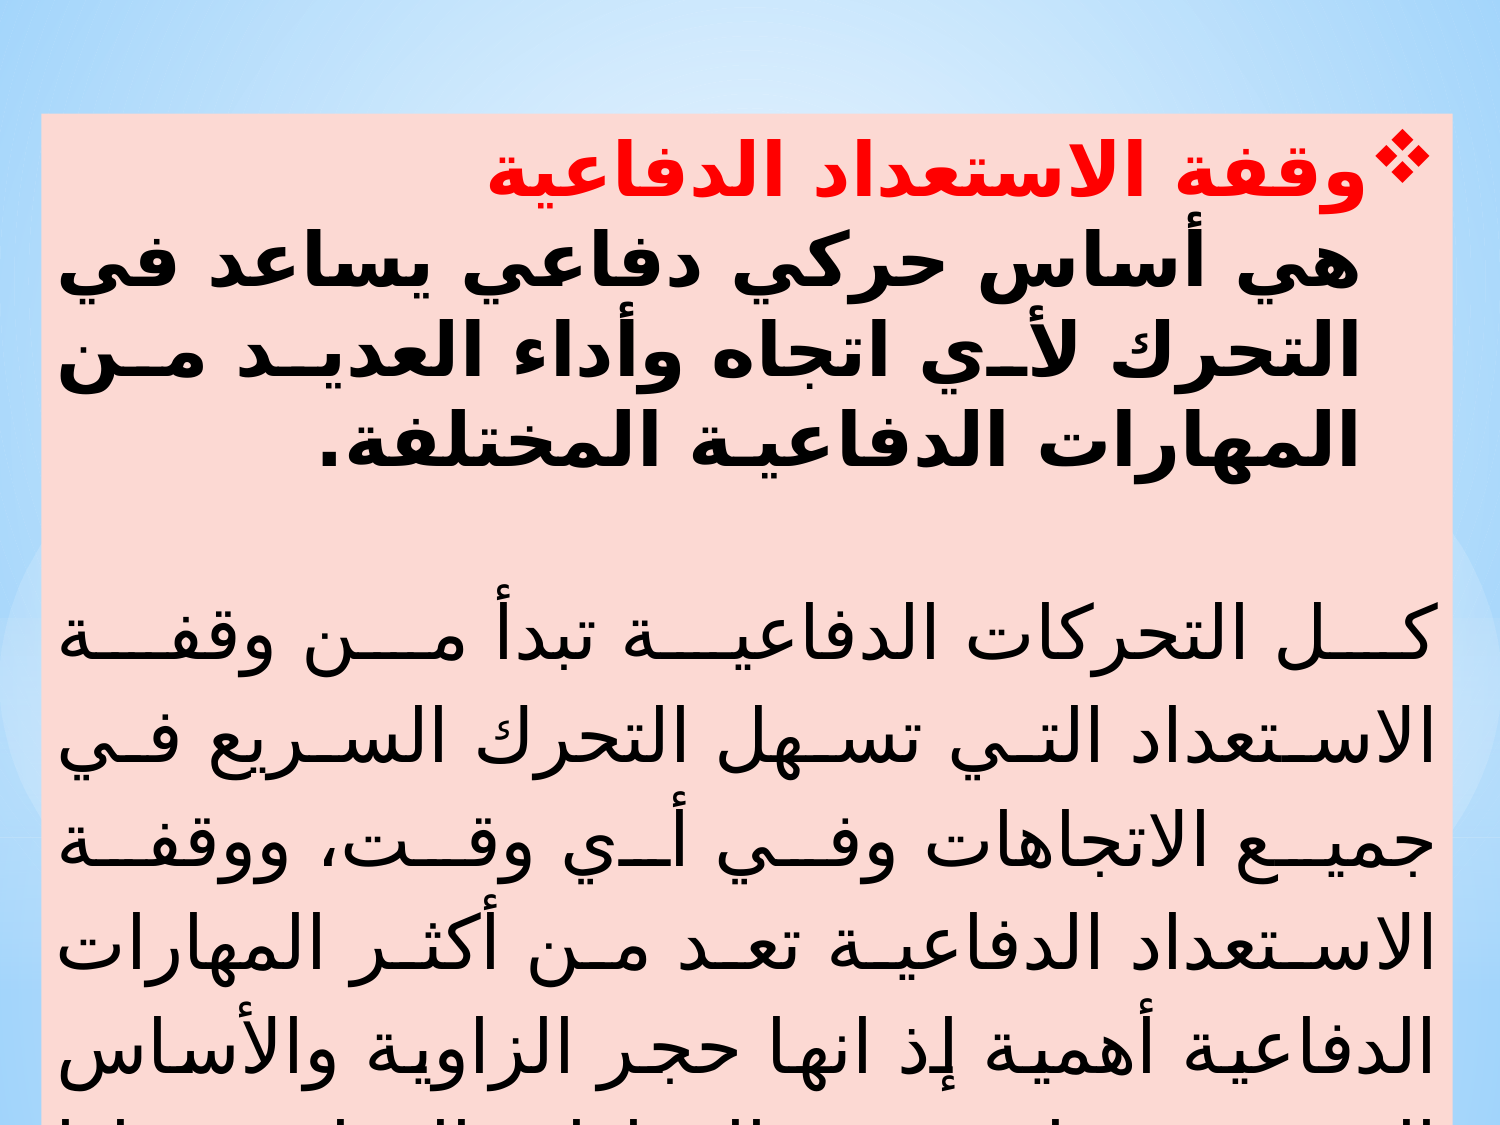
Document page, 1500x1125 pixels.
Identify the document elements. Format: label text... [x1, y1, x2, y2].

text_box وقفة الاستعداد الدفاعية هي أساس حركي دفاعي يساعد في التحرك لأي اتجاه وأداء العديد من المهارات الدفاعية المختلفة. كل التحركات الدفاعية تبدأ من وقفة الاستعداد التي تسهل التحرك السريع في جميع الاتجاهات وفي أي وقت، ووقفة الاستعداد الدفاعية تعد من أكثر المهارات الدفاعية أهمية إذ انها حجر الزاوية والأساس الذي يبنى عليه جميع المهارات الدفاعية، فإذا ما أُتقنت فإن جميع المهارات الدفاعية ستكون على درجة عالية من الاتقان وهذا ينعكس بالإيجاب على المستوى الفني العام للفريق. [41, 113, 1453, 1125]
